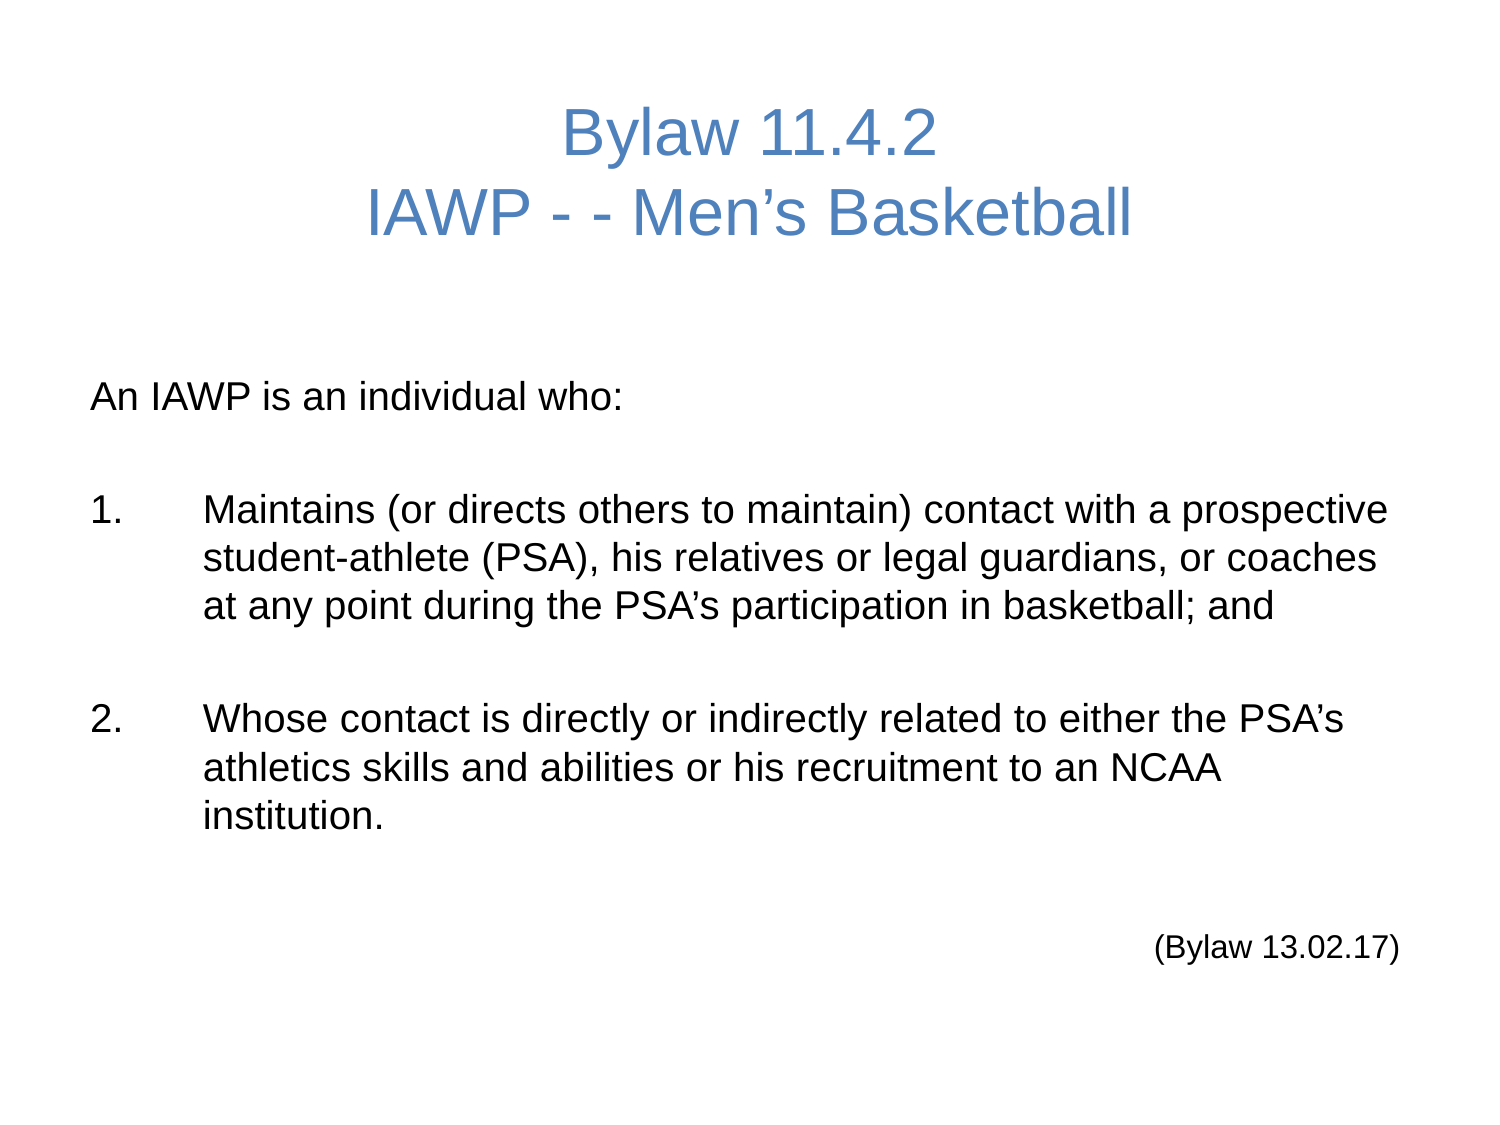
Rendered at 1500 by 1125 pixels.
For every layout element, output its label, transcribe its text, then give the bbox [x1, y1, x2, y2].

list An IAWP is an individual who: Maintains (or directs others to maintain) contact with a prospective student-athlete (PSA), his relatives or legal guardians, or coaches at any point during the PSA’s participation in basketball; and Whose contact is directly or indirectly related to either the PSA’s athletics skills and abilities or his recruitment to an NCAA institution. (Bylaw 13.02.17) [75, 362, 1425, 1005]
title Bylaw 11.4.2 IAWP - - Men’s Basketball [75, 75, 1425, 263]
